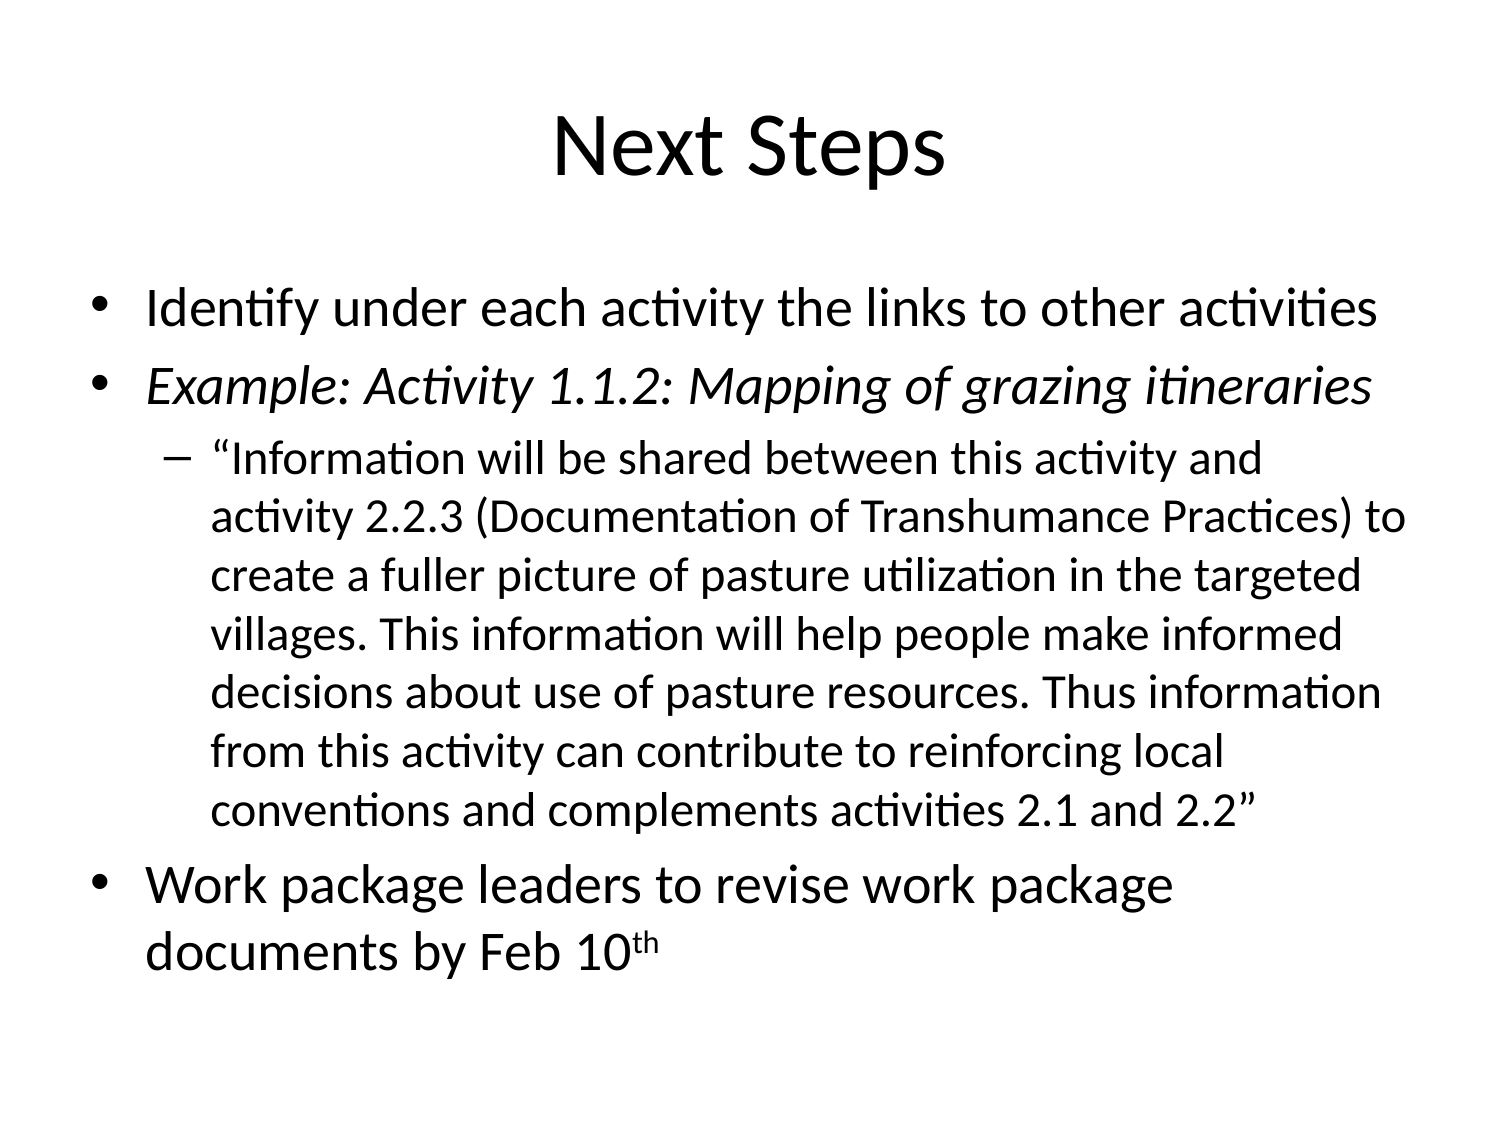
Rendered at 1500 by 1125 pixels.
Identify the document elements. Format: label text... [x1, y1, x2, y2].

title Next Steps [75, 45, 1425, 233]
list Identify under each activity the links to other activities Example: Activity 1.1.2: Mapping of grazing itineraries “Information will be shared between this activity and activity 2.2.3 (Documentation of Transhumance Practices) to create a fuller picture of pasture utilization in the targeted villages. This information will help people make informed decisions about use of pasture resources. Thus information from this activity can contribute to reinforcing local conventions and complements activities 2.1 and 2.2” Work package leaders to revise work package documents by Feb 10th [75, 262, 1425, 1005]
